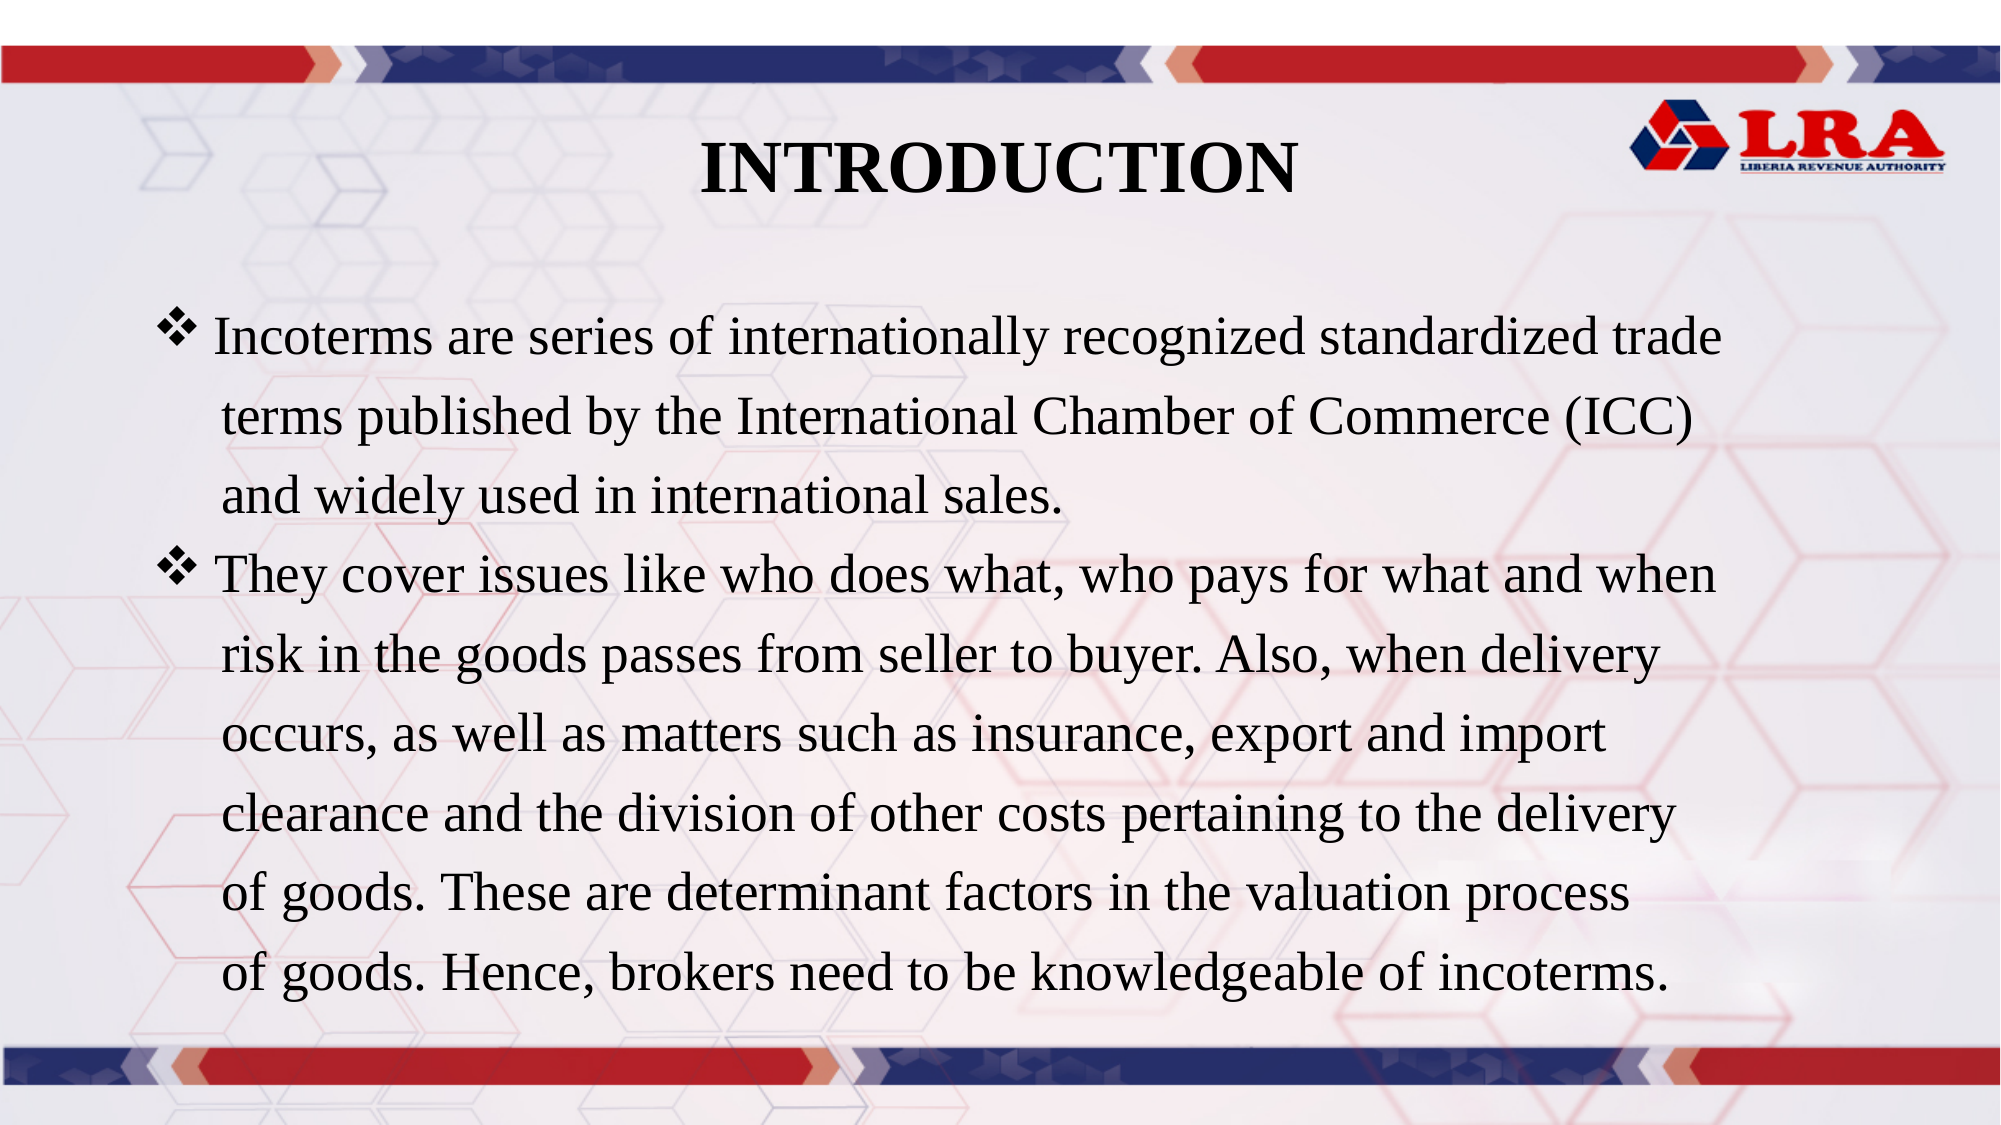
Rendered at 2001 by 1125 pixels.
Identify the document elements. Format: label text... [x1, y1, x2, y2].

title INTRODUCTION [137, 59, 1863, 278]
picture [0, 0, 2001, 1125]
list Incoterms are series of internationally recognized standardized trade terms published by the International Chamber of Commerce (ICC) and widely used in international sales. They cover issues like who does what, who pays for what and when risk in the goods passes from seller to buyer. Also, when delivery occurs, as well as matters such as insurance, export and import clearance and the division of other costs pertaining to the delivery of goods. These are determinant factors in the valuation process of goods. Hence, brokers need to be knowledgeable of incoterms. [137, 299, 1863, 1014]
